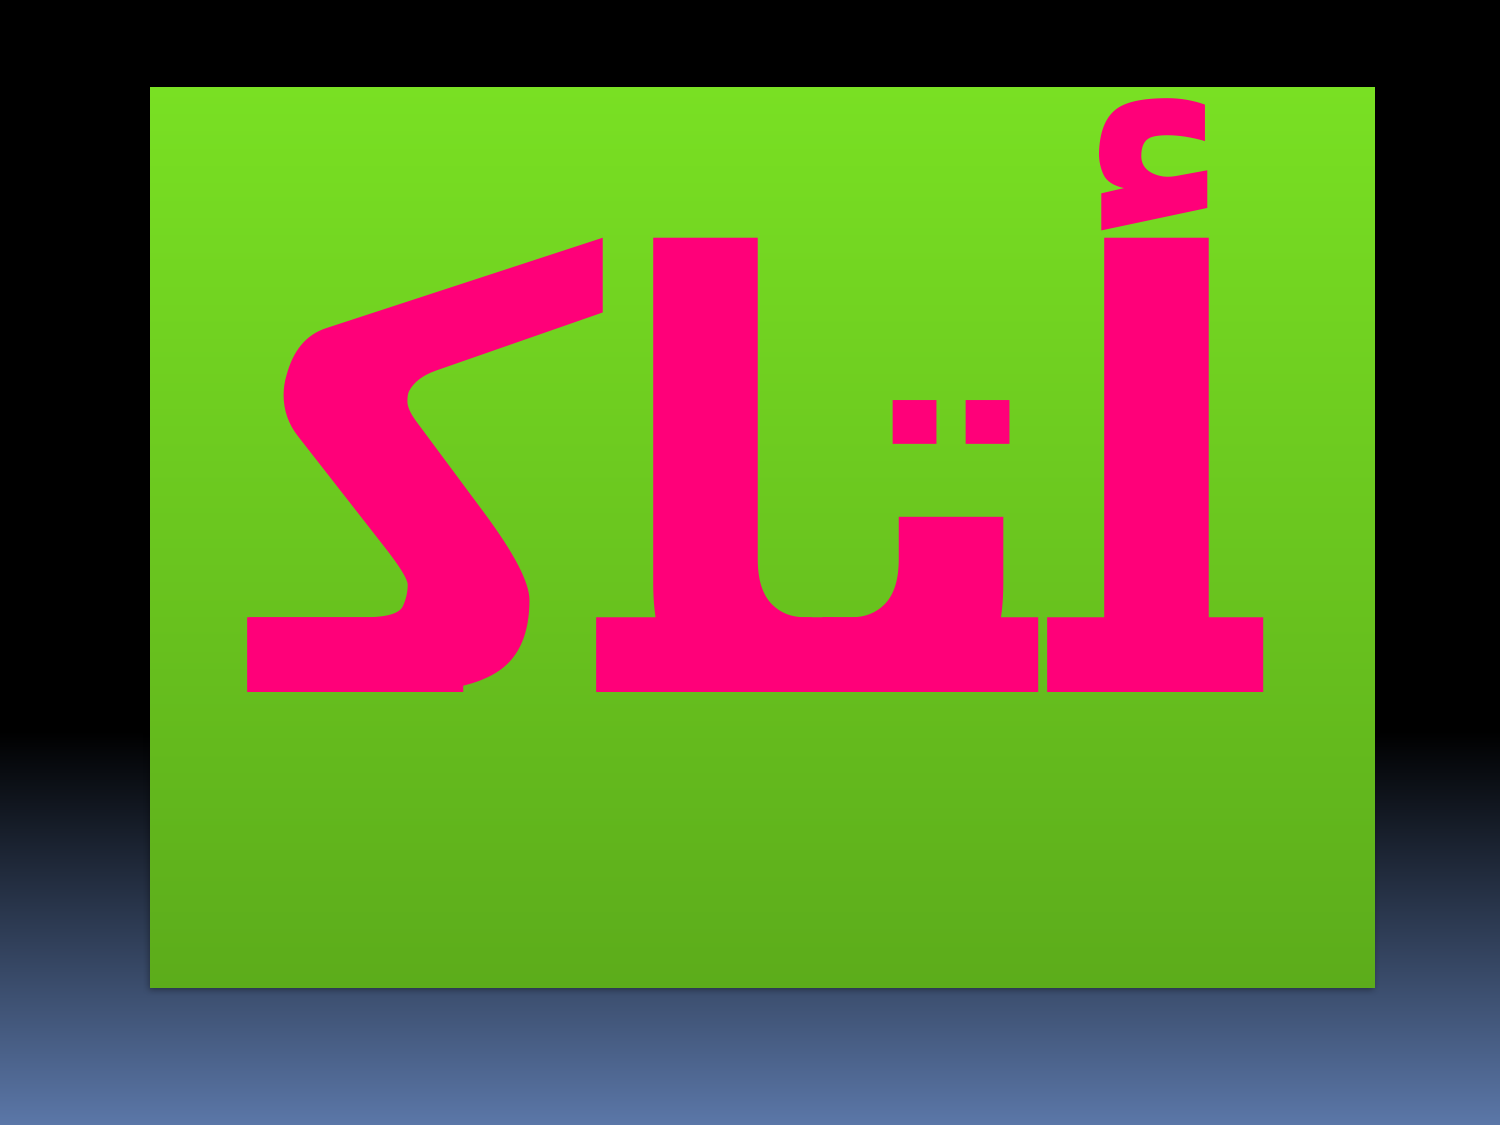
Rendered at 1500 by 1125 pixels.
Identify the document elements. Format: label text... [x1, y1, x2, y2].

text_box أتاكد [150, 87, 1375, 988]
